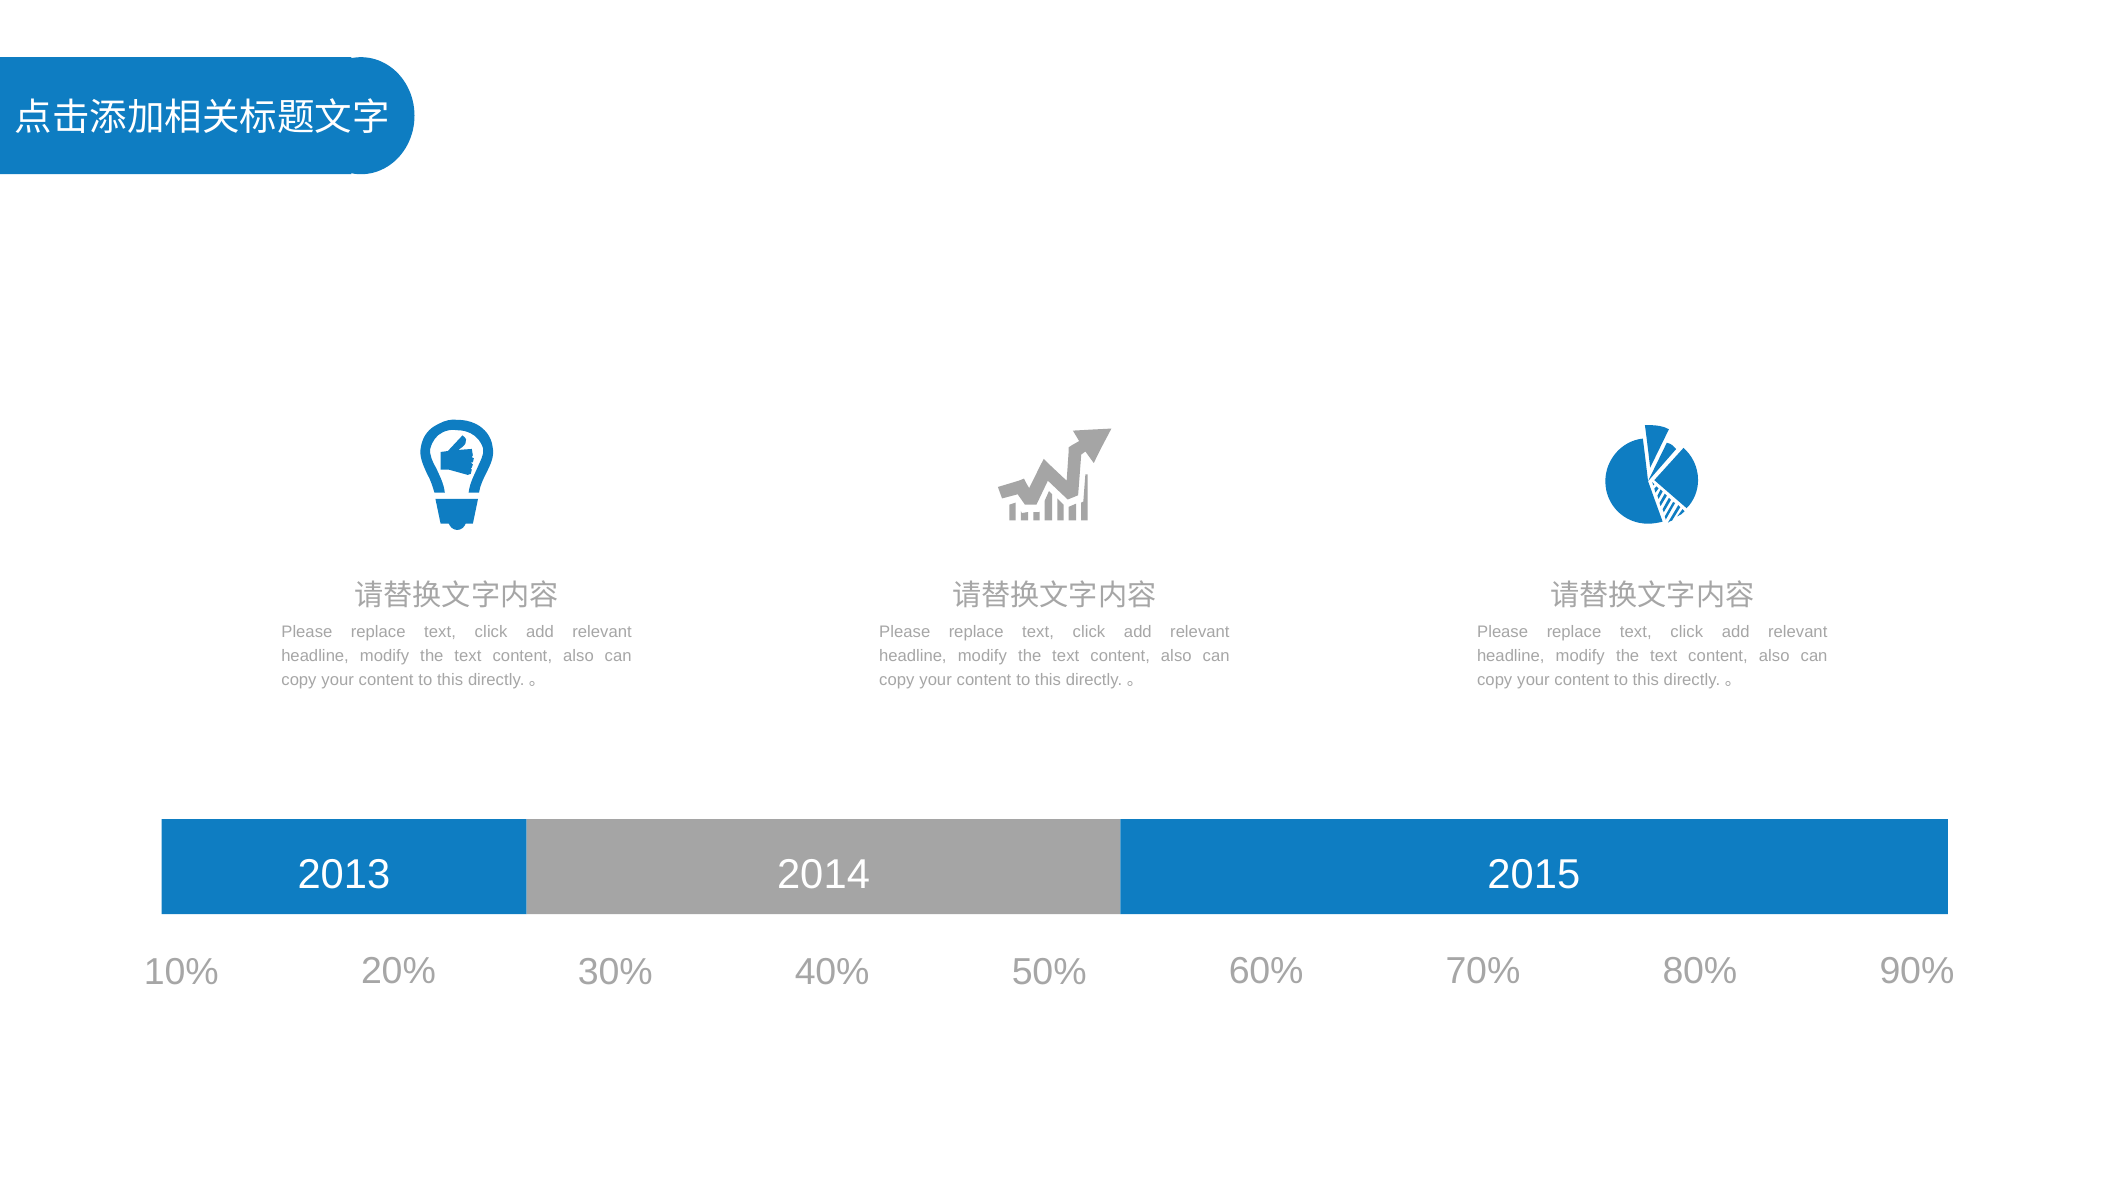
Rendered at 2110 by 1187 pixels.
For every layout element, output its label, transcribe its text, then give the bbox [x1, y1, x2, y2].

text_box [1009, 502, 1016, 521]
text_box [1081, 474, 1088, 521]
text_box [997, 428, 1112, 505]
text_box 50% [997, 930, 1102, 1000]
text_box [1020, 510, 1029, 521]
text_box [420, 419, 494, 493]
text_box 90% [1864, 929, 1970, 999]
text_box 80% [1647, 929, 1753, 999]
text_box [1057, 498, 1064, 521]
text_box 60% [1213, 929, 1319, 999]
text_box 2014 [526, 818, 1119, 915]
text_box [266, 561, 647, 698]
text_box 70% [1430, 929, 1536, 999]
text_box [1462, 561, 1843, 698]
text_box 2015 [1119, 818, 1949, 915]
text_box [435, 498, 479, 530]
text_box [1654, 447, 1699, 509]
text_box 40% [780, 930, 885, 999]
text_box [1605, 438, 1677, 524]
text_box 点击添加相关标题文字 [0, 85, 415, 146]
text_box [1044, 491, 1053, 521]
text_box 10% [129, 930, 234, 1000]
text_box 2013 [161, 818, 526, 915]
text_box [1667, 505, 1685, 523]
text_box [1033, 510, 1040, 521]
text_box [864, 561, 1245, 698]
text_box 30% [563, 930, 668, 1000]
text_box [1068, 503, 1077, 521]
text_box [1644, 425, 1669, 468]
text_box 20% [346, 929, 451, 999]
